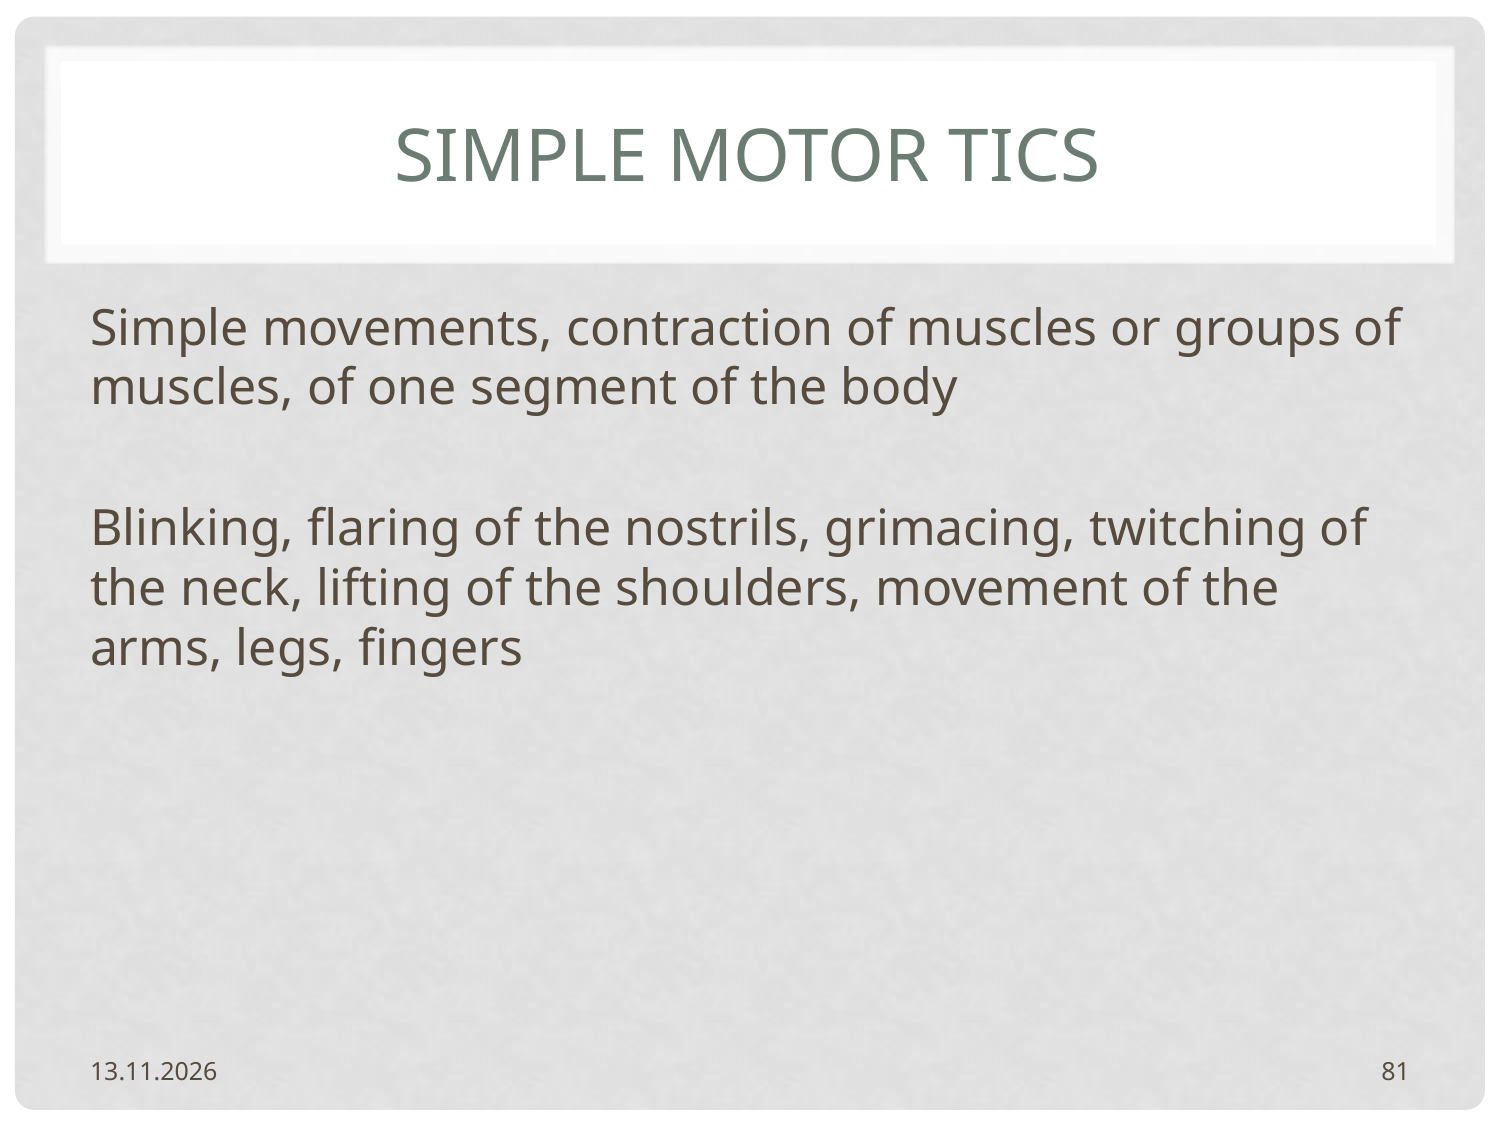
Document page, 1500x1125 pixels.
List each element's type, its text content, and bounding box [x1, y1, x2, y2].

list Simple movements, contraction of muscles or groups of muscles, of one segment of the body Blinking, flaring of the nostrils, grimacing, twitching of the neck, lifting of the shoulders, movement of the arms, legs, fingers [75, 287, 1425, 1005]
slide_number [75, 1042, 425, 1103]
slide_number 81 [1074, 1042, 1425, 1103]
title Simple motor tics [69, 66, 1425, 238]
